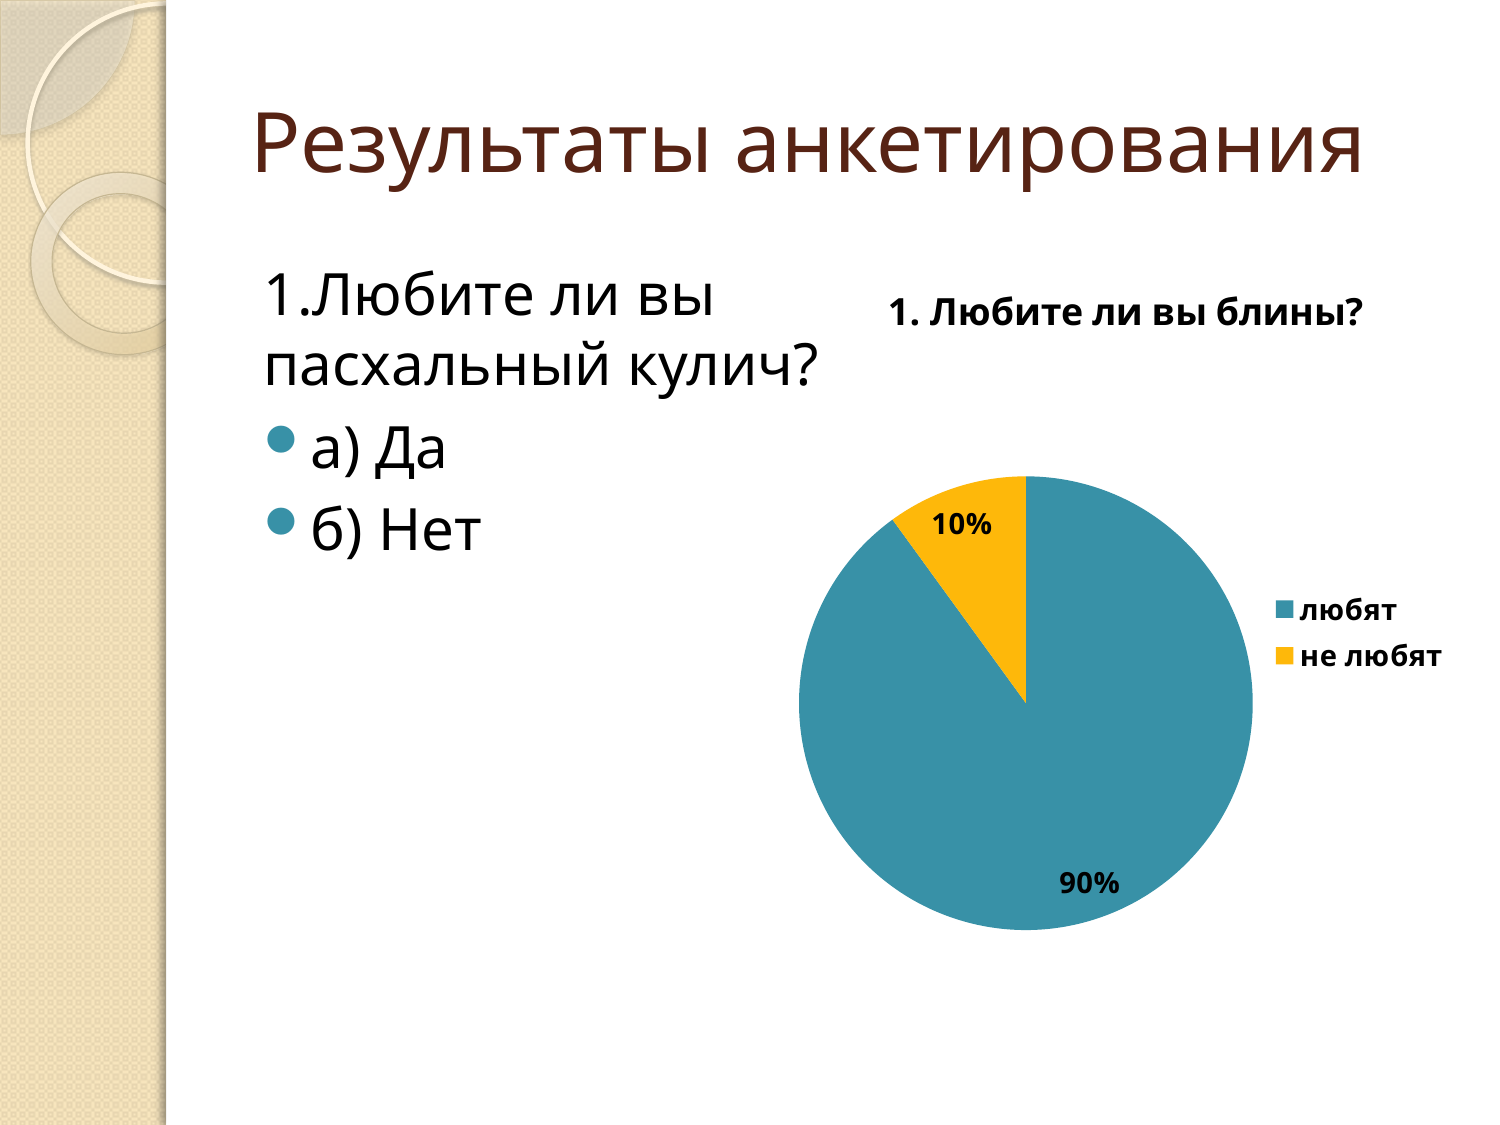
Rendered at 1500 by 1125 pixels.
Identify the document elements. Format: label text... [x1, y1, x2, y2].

title Результаты анкетирования [235, 45, 1466, 233]
chart [785, 249, 1466, 1016]
list 1.Любите ли вы пасхальный кулич? а) Да б) Нет [235, 249, 781, 1015]
